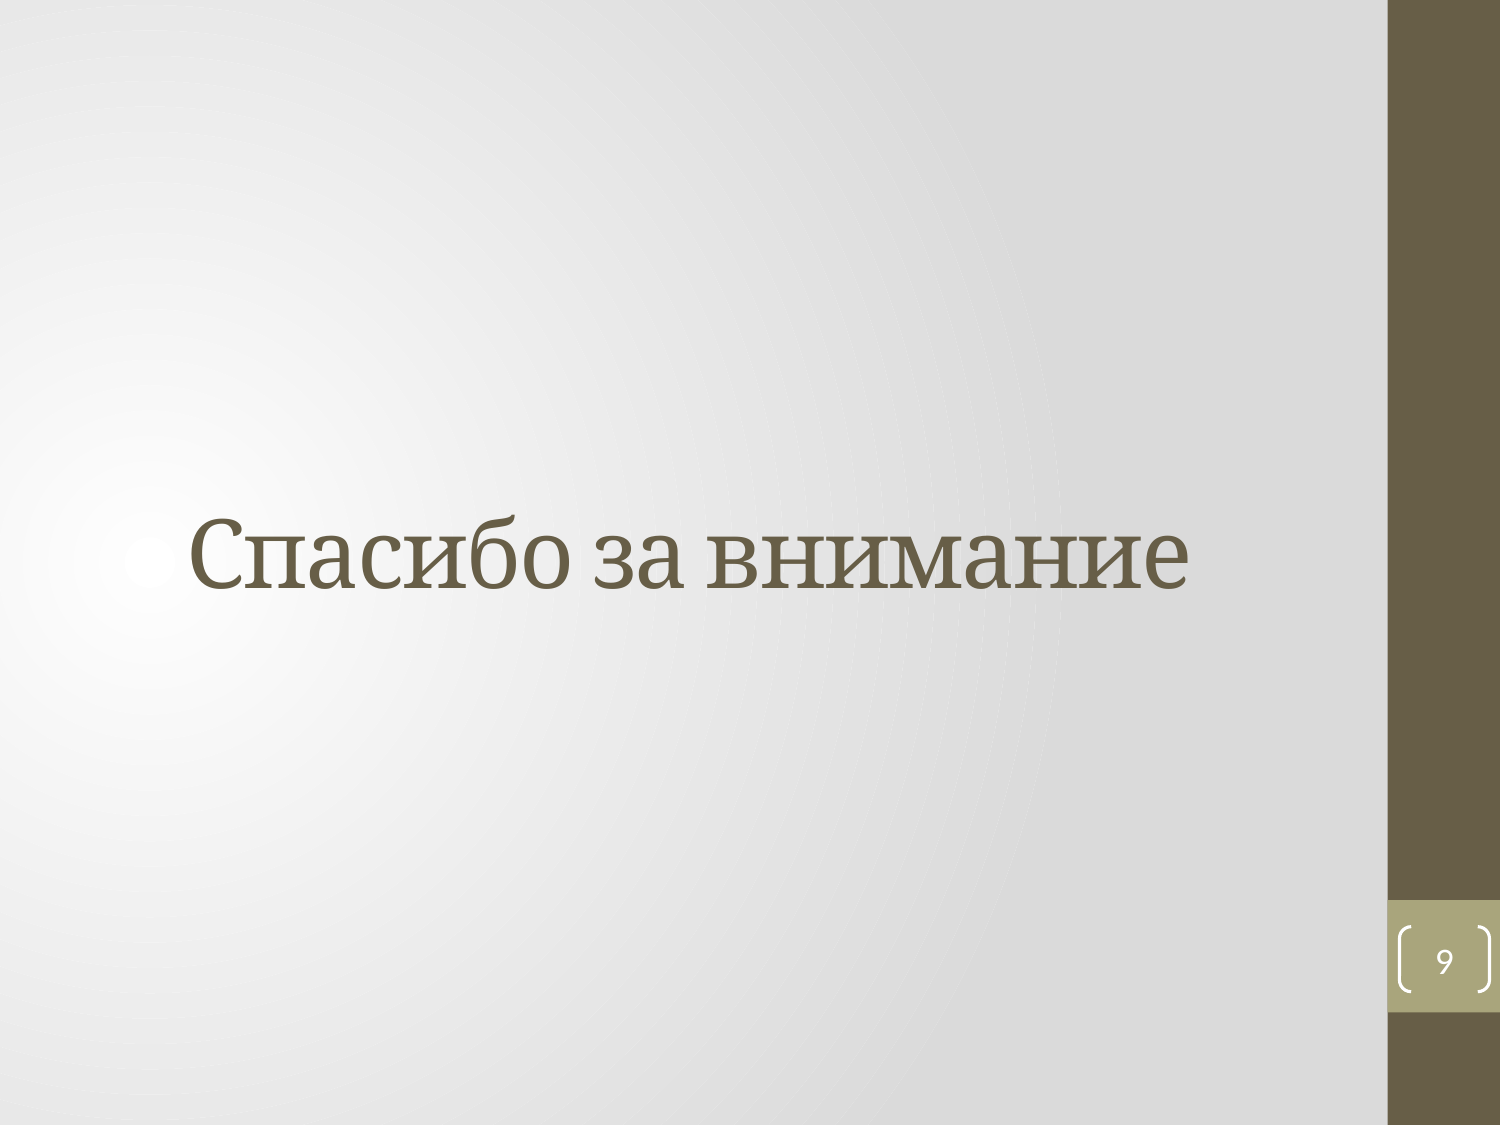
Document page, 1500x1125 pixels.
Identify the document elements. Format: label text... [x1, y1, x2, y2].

title Спасибо за внимание [64, 456, 1315, 644]
slide_number 9 [1397, 925, 1492, 994]
